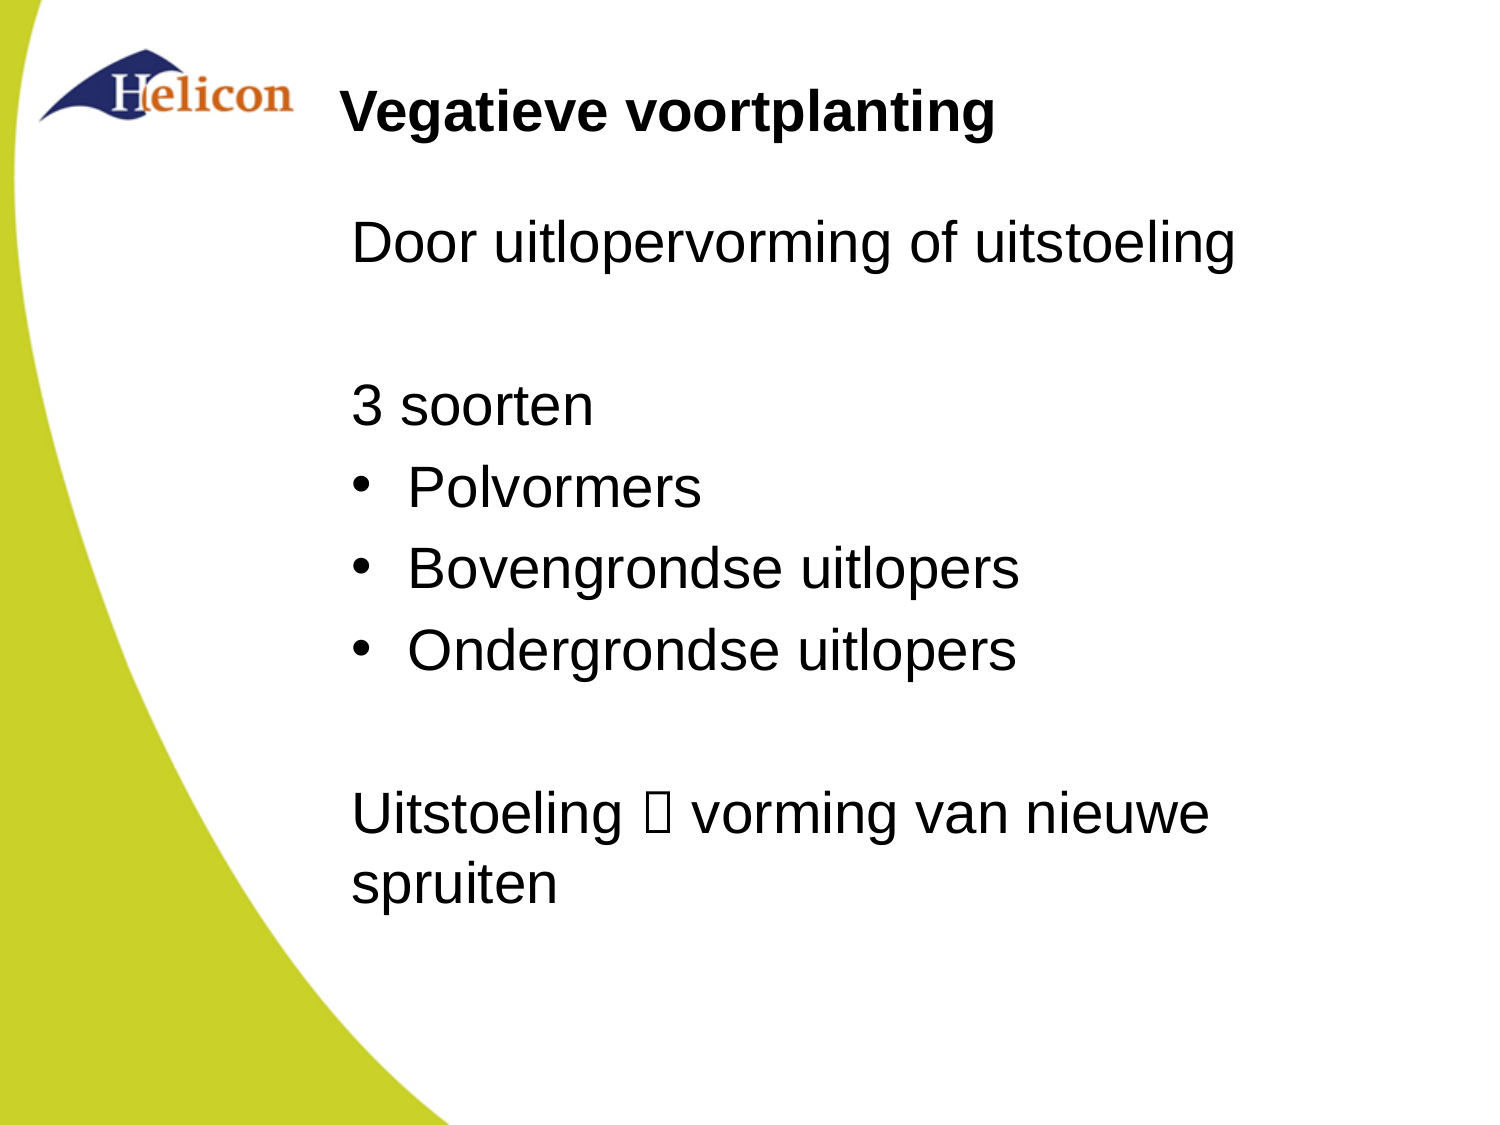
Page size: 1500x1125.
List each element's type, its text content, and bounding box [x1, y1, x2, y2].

title Vegatieve voortplanting [324, 54, 1415, 161]
list Door uitlopervorming of uitstoeling 3 soorten Polvormers Bovengrondse uitlopers Ondergrondse uitlopers Uitstoeling  vorming van nieuwe spruiten [336, 196, 1425, 1005]
picture [0, 0, 1500, 1125]
